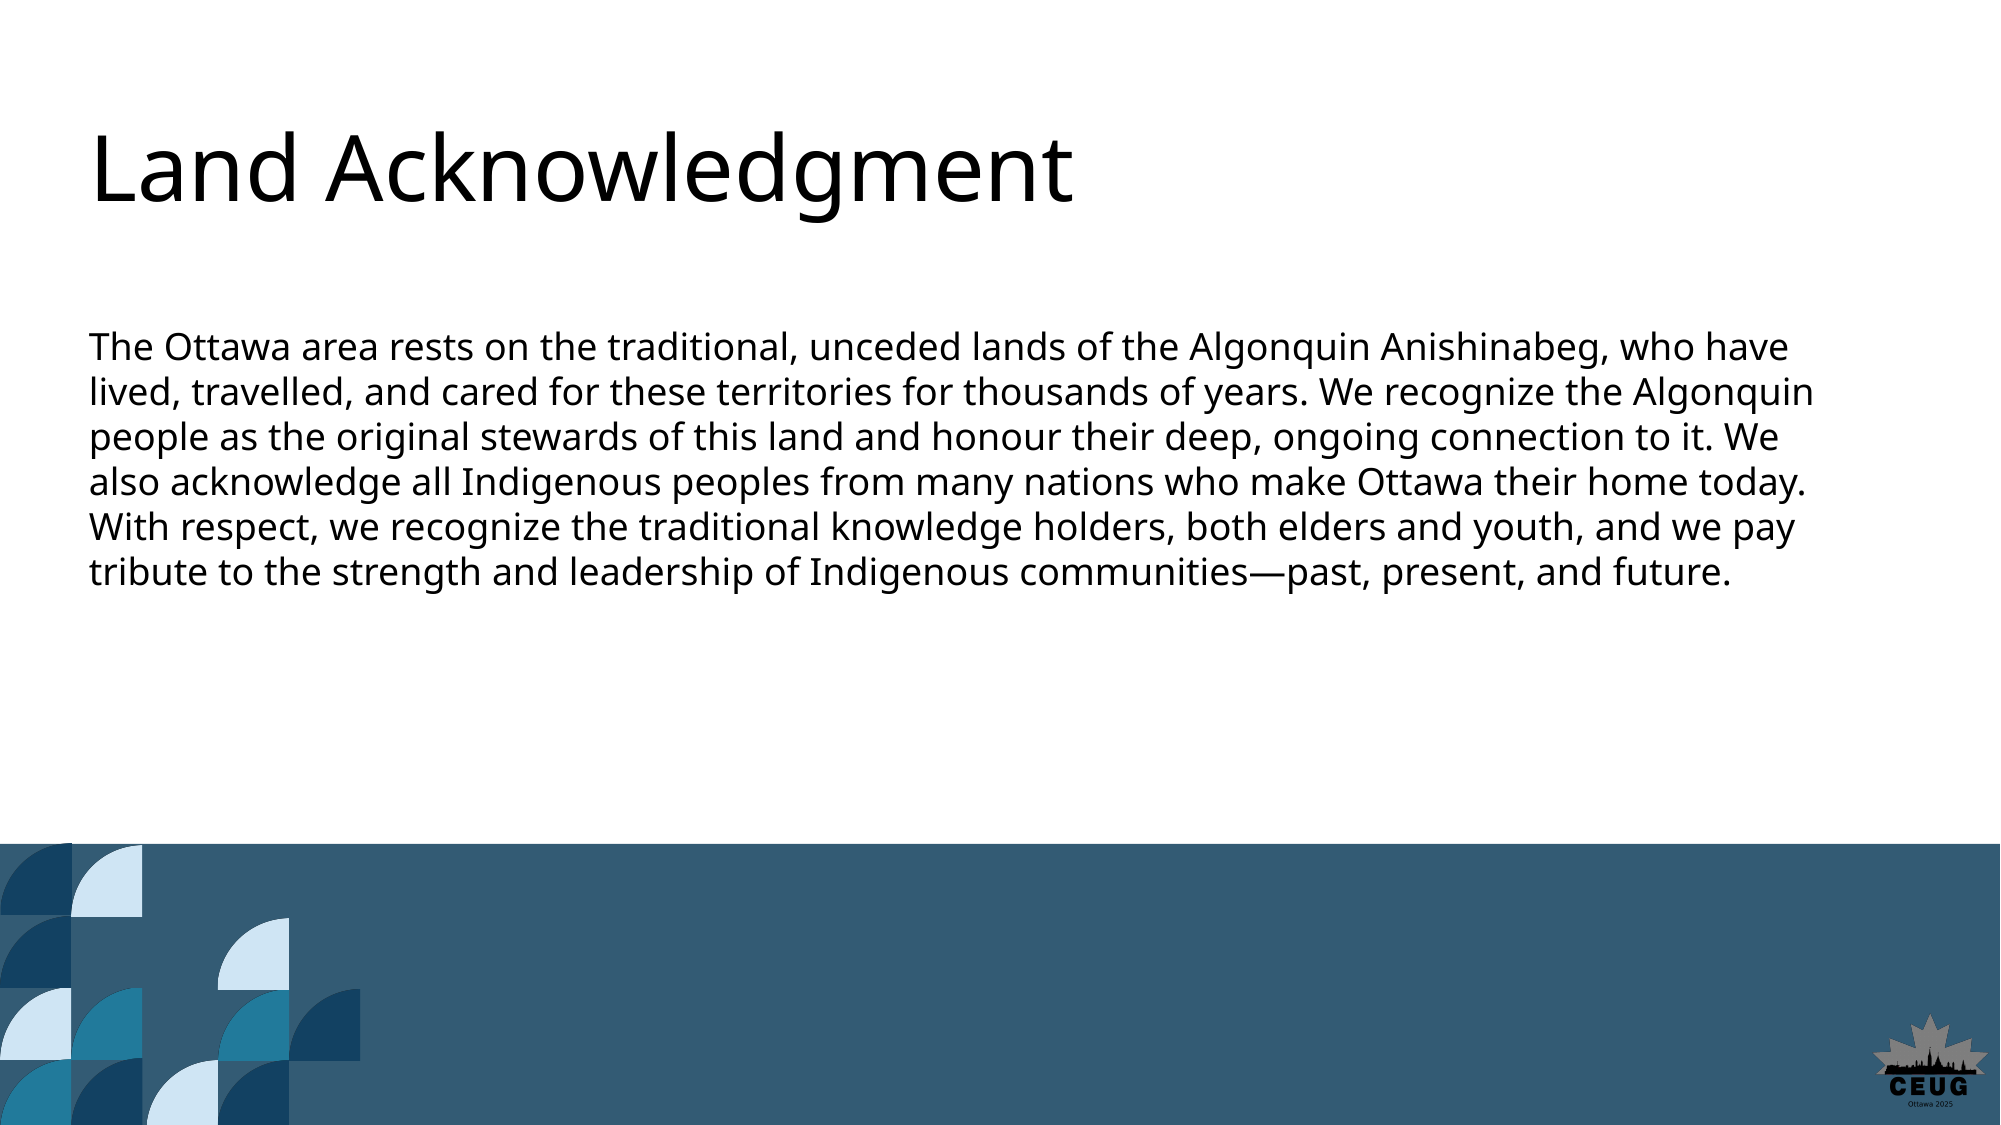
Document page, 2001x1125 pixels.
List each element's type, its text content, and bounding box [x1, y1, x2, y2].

picture [0, 843, 143, 1125]
title Land Acknowledgment [74, 63, 1278, 281]
picture [1872, 1013, 1989, 1110]
text_box [240, 315, 1168, 552]
picture [146, 918, 361, 1125]
text_box The Ottawa area rests on the traditional, unceded lands of the Algonquin Anishinabeg, who have lived, travelled, and cared for these territories for thousands of years. We recognize the Algonquin people as the original stewards of this land and honour their deep, ongoing connection to it. We also acknowledge all Indigenous peoples from many nations who make Ottawa their home today. With respect, we recognize the traditional knowledge holders, both elders and youth, and we pay tribute to the strength and leadership of Indigenous communities—past, present, and future. [74, 315, 1852, 646]
text_box [179, 319, 1597, 633]
